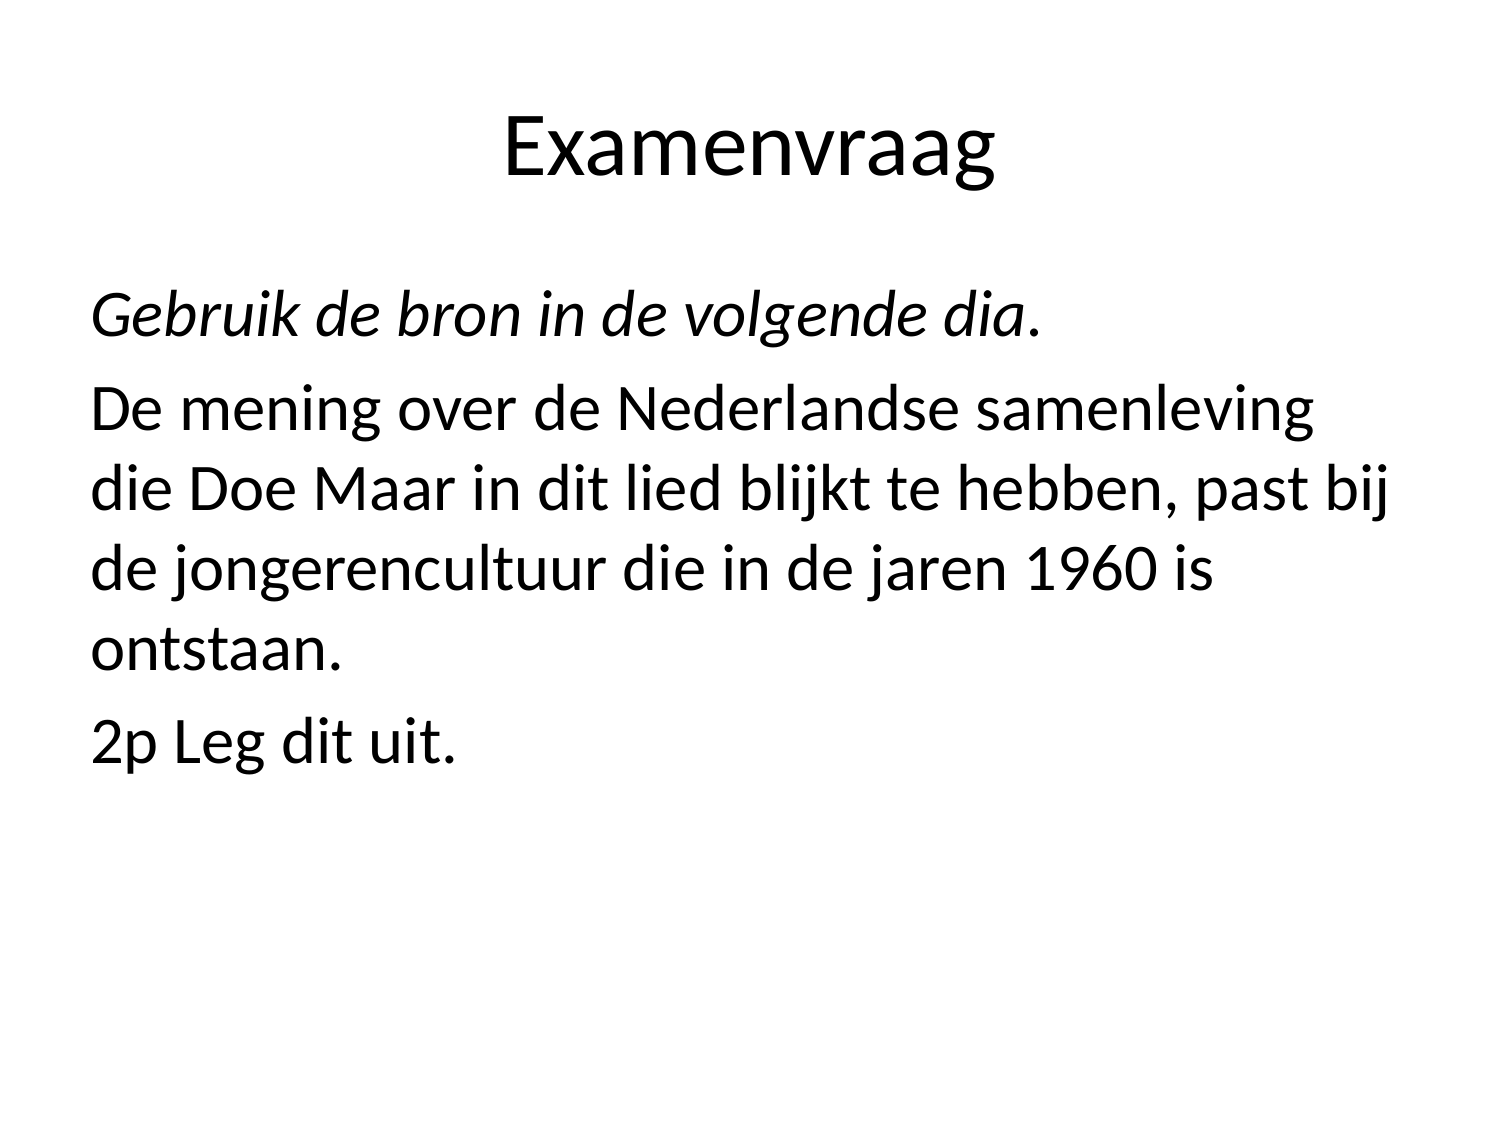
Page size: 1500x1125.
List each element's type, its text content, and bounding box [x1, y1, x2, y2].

title Examenvraag [75, 45, 1425, 233]
list Gebruik de bron in de volgende dia. De mening over de Nederlandse samenleving die Doe Maar in dit lied blijkt te hebben, past bij de jongerencultuur die in de jaren 1960 is ontstaan. 2p Leg dit uit. [75, 262, 1425, 1005]
